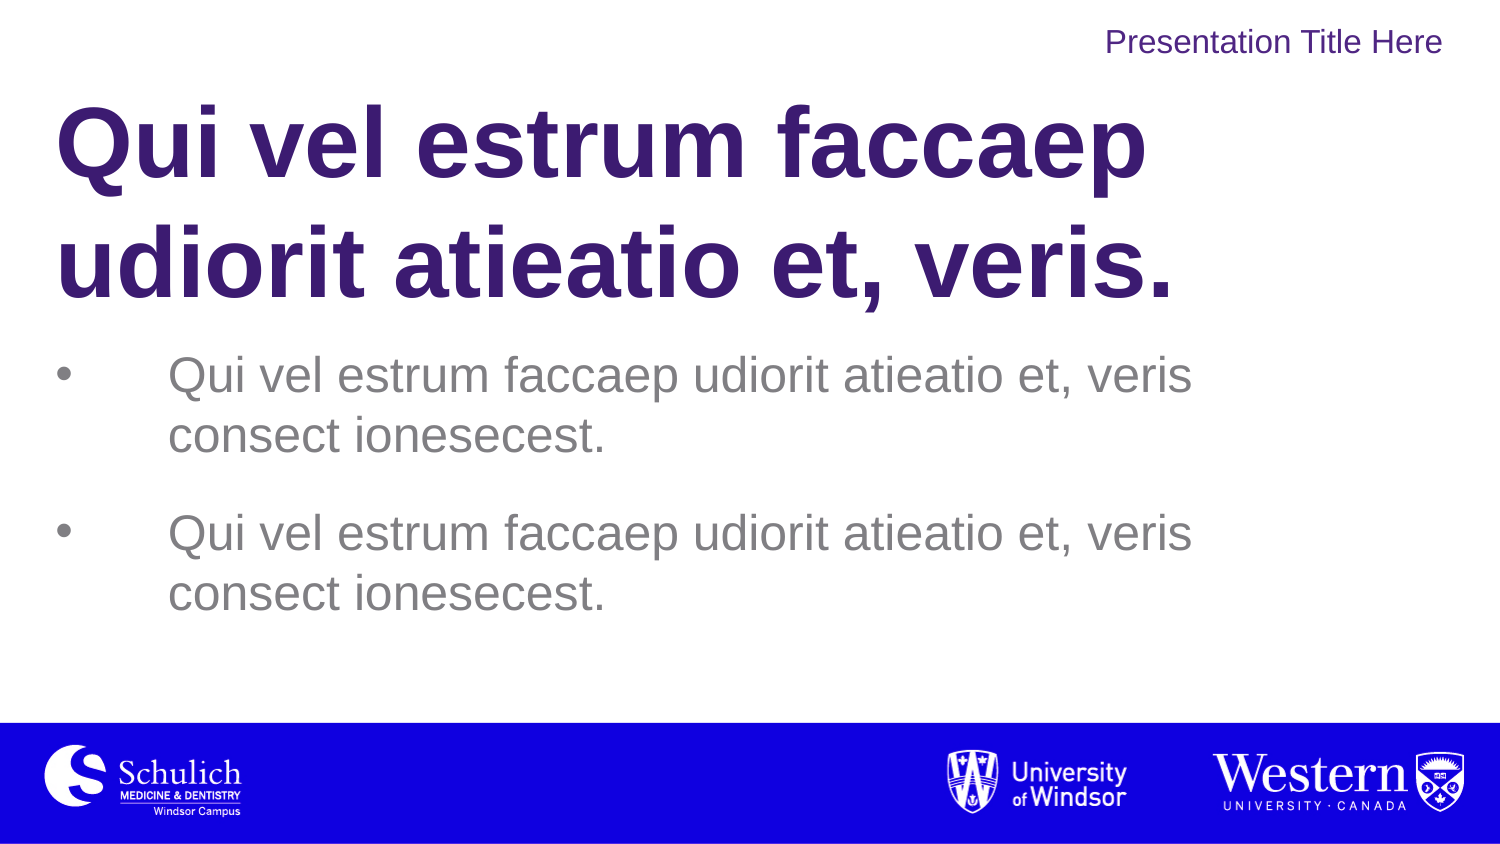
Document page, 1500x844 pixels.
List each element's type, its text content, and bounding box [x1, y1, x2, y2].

text_box Presentation Title Here [935, 12, 1459, 68]
picture [0, 0, 1500, 844]
text_box Qui vel estrum faccaep udiorit atieatio et, veris. Qui vel estrum faccaep udiorit atieatio et, veris consect ionesecest. Qui vel estrum faccaep udiorit atieatio et, veris consect ionesecest. [40, 70, 1383, 844]
